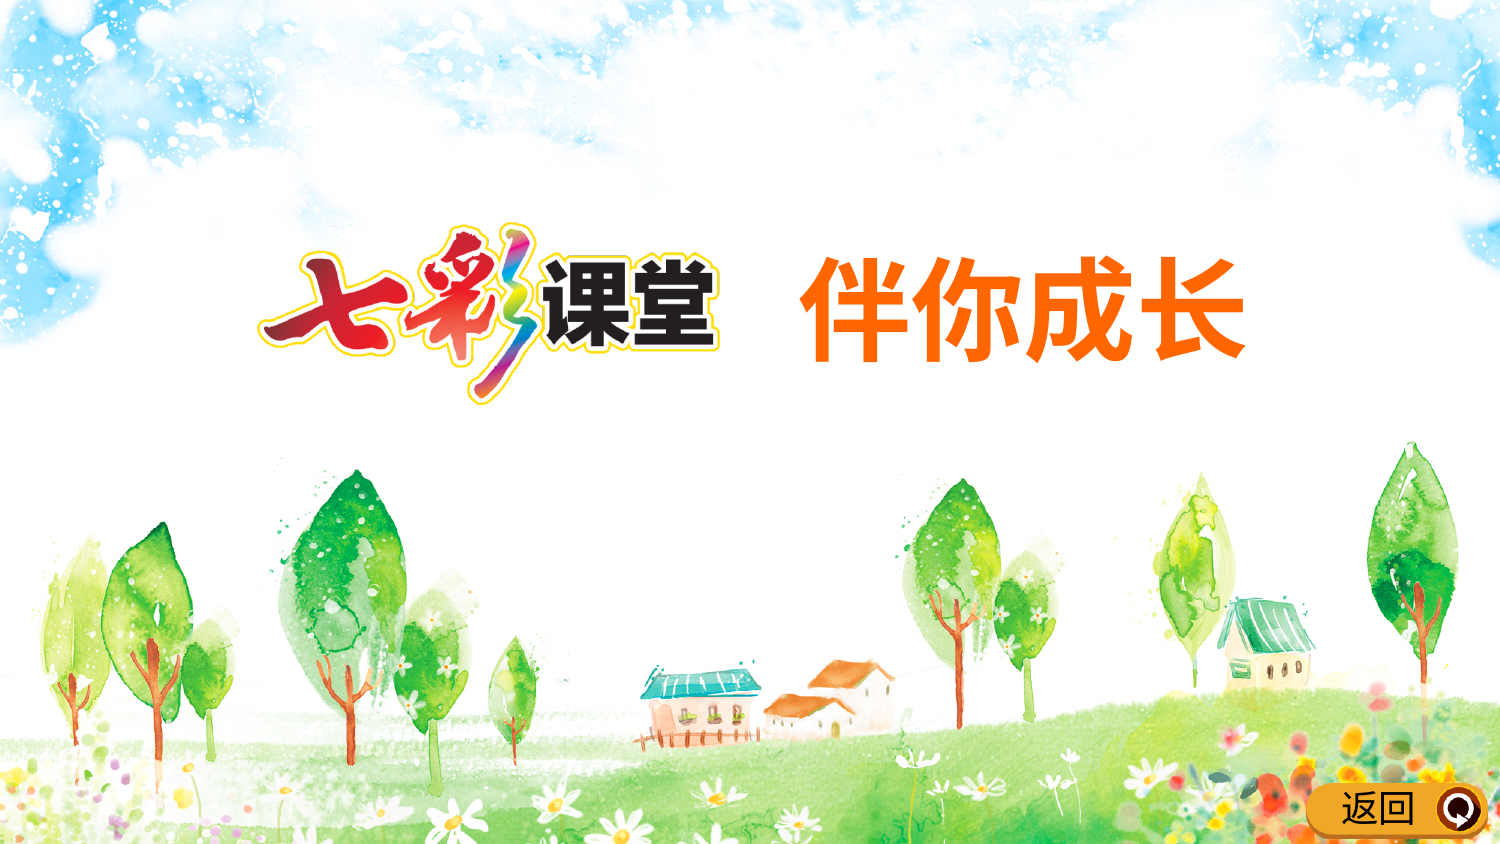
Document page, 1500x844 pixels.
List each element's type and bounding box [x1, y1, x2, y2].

picture [0, 0, 1500, 844]
text_box [253, 220, 1316, 407]
